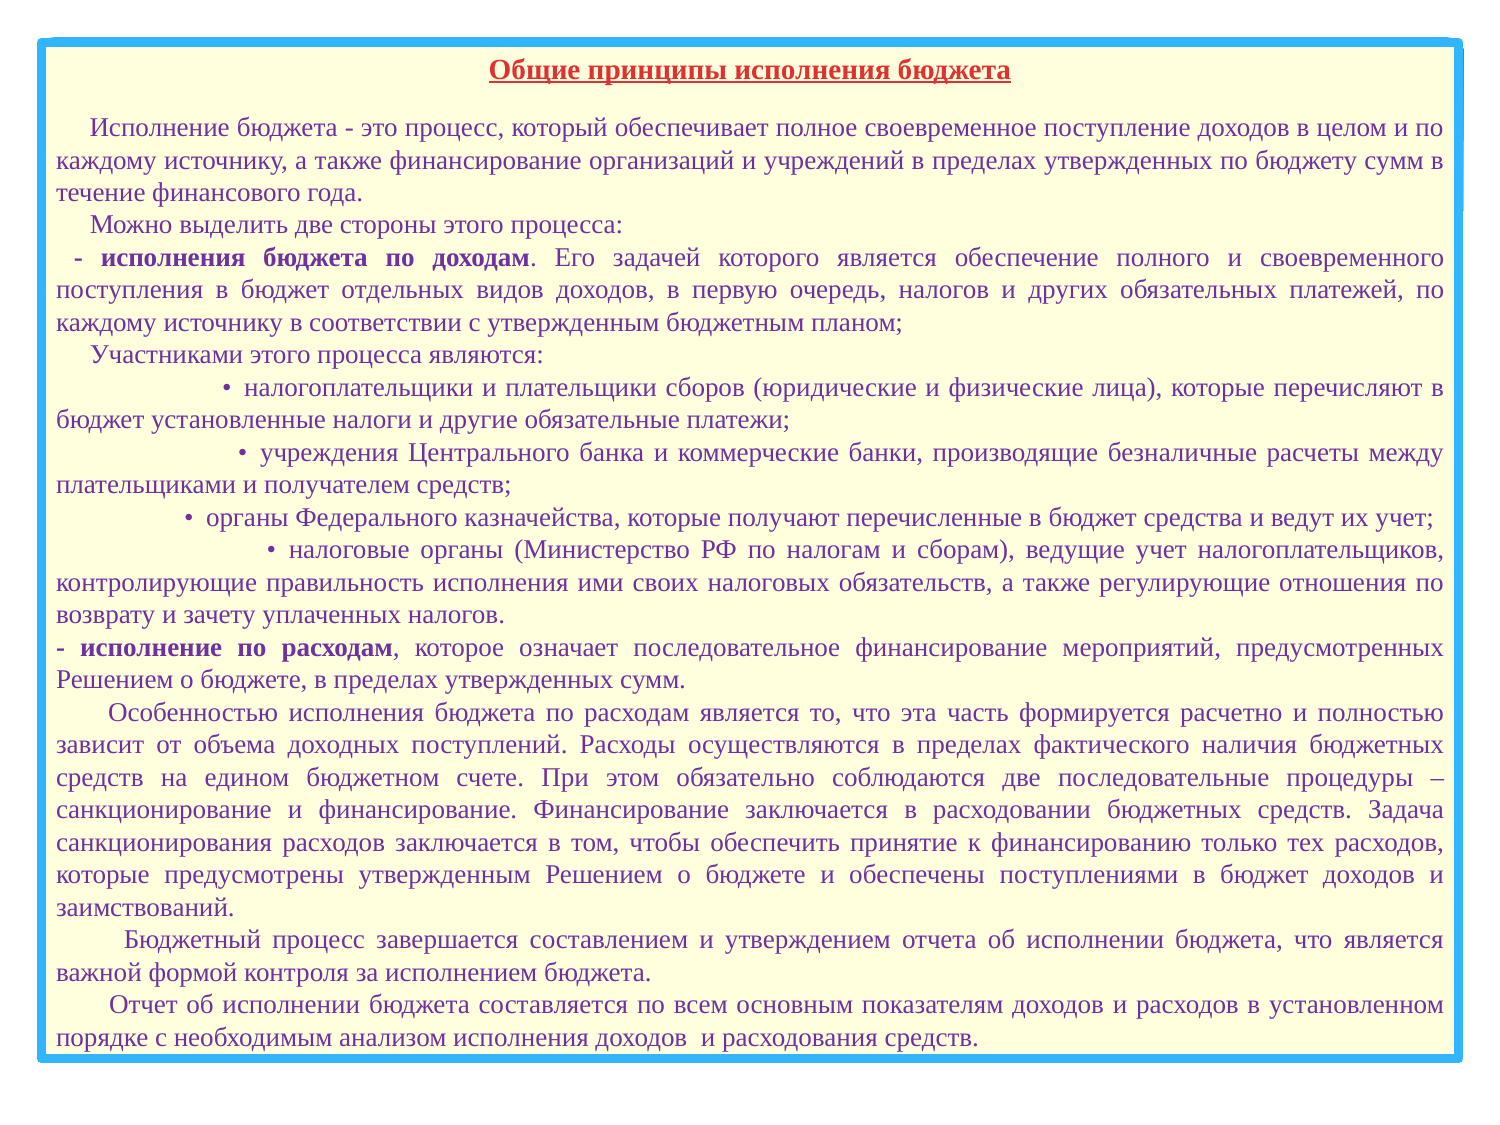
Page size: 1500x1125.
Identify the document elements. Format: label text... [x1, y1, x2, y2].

picture [37, 44, 41, 67]
picture [42, 37, 1463, 67]
text_box Общие принципы исполнения бюджета Исполнение бюджета - это процесс, который обеспечивает полное своевременное поступление доходов в целом и по каждому источнику, а также финансирование организаций и учреждений в пределах утвержденных по бюджету сумм в течение финансового года. Можно выделить две стороны этого процесса: - исполнения бюджета по доходам. Его задачей которого является обеспечение полного и своевременного поступления в бюджет отдельных видов доходов, в первую очередь, налогов и других обязательных платежей, по каждому источнику в соответствии с утвержденным бюджетным планом; Участниками этого процесса являются: • налогоплательщики и плательщики сборов (юридические и физические лица), которые перечисляют в бюджет установленные налоги и другие обязательные платежи; • учреждения Центрального банка и коммерческие банки, производящие безналичные расчеты между плательщиками и получателем средств; • органы Федерального казначейства, которые получают перечисленные в бюджет средства и ведут их учет; • налоговые органы (Министерство РФ по налогам и сборам), ведущие учет налогоплательщиков, контролирующие правильность исполнения ими своих налоговых обязательств, а также регулирующие отношения по возврату и зачету уплаченных налогов. - исполнение по расходам, которое означает последовательное финансирование мероприятий, предусмотренных Решением о бюджете, в пределах утвержденных сумм. Особенностью исполнения бюджета по расходам является то, что эта часть формируется расчетно и полностью зависит от объема доходных поступлений. Расходы осуществляются в пределах фактического наличия бюджетных средств на едином бюджетном счете. При этом обязательно соблюдаются две последовательные процедуры – санкционирование и финансирование. Финансирование заключается в расходовании бюджетных средств. Задача санкционирования расходов заключается в том, чтобы обеспечить принятие к финансированию только тех расходов, которые предусмотрены утвержденным Решением о бюджете и обеспечены поступлениями в бюджет доходов и заимствований. Бюджетный процесс завершается составлением и утверждением отчета об исполнении бюджета, что является важной формой контроля за исполнением бюджета. Отчет об исполнении бюджета составляется по всем основным показателям доходов и расходов в установленном порядке с необходимым анализом исполнения доходов и расходования средств. [41, 42, 1459, 1059]
